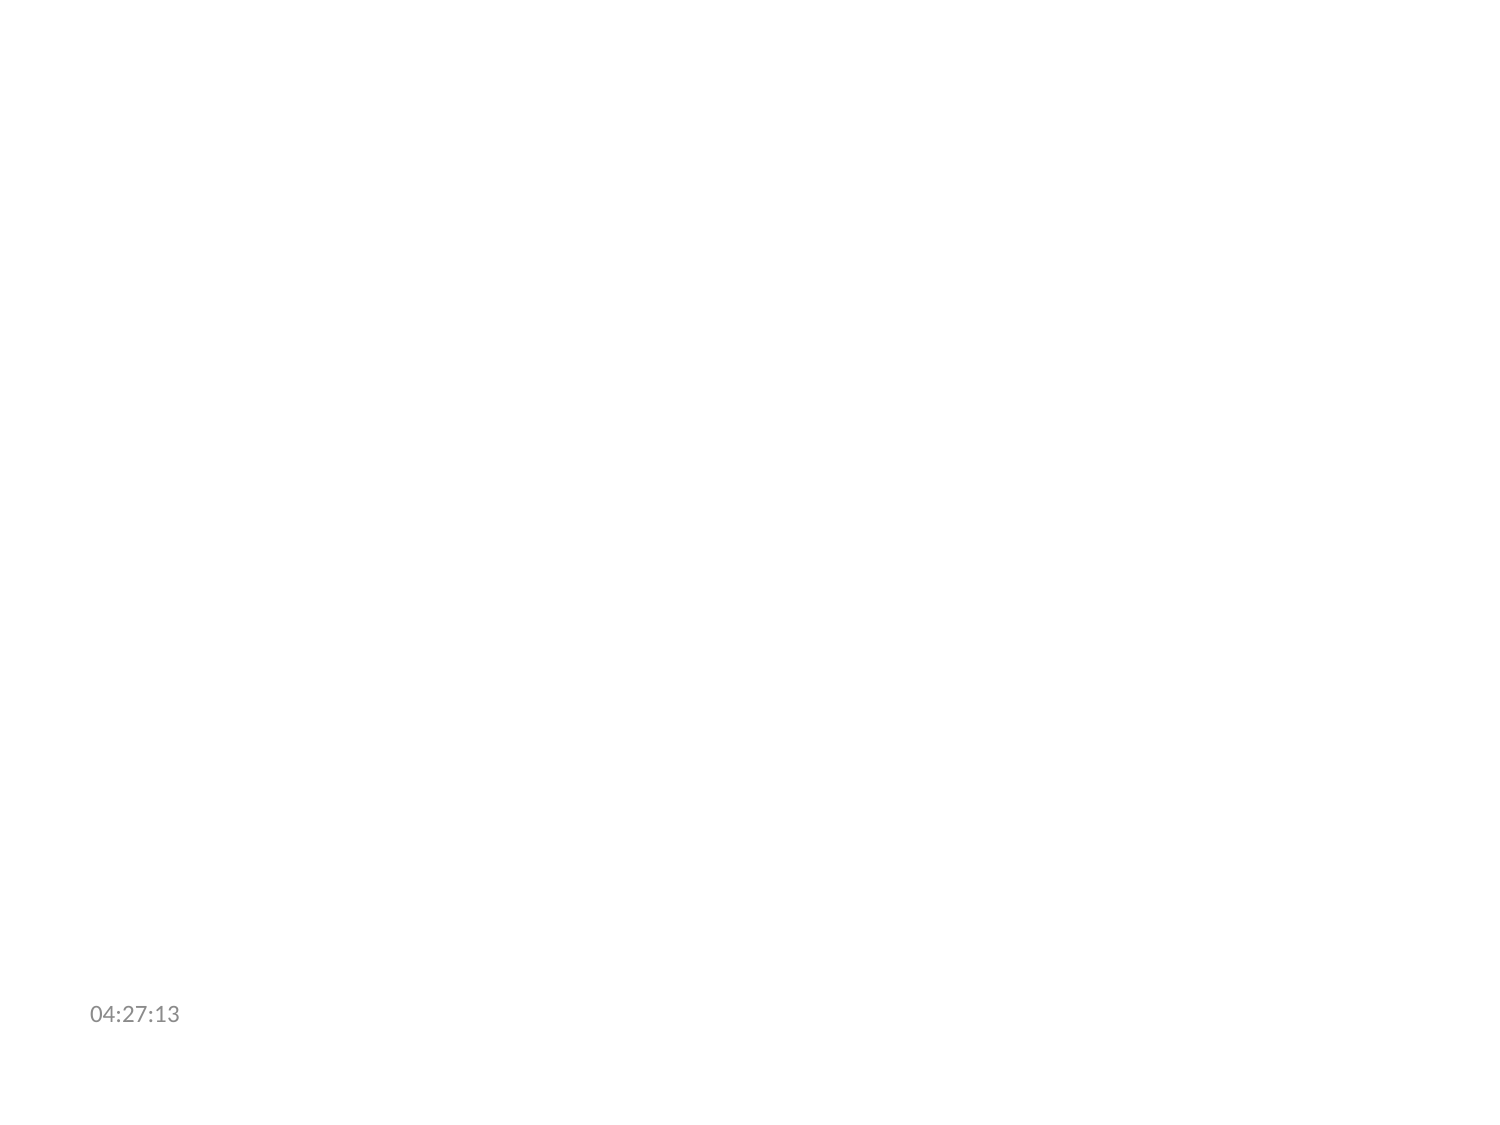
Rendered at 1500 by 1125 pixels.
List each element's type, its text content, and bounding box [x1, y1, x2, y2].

text_box 15:35:09 [75, 982, 425, 1043]
